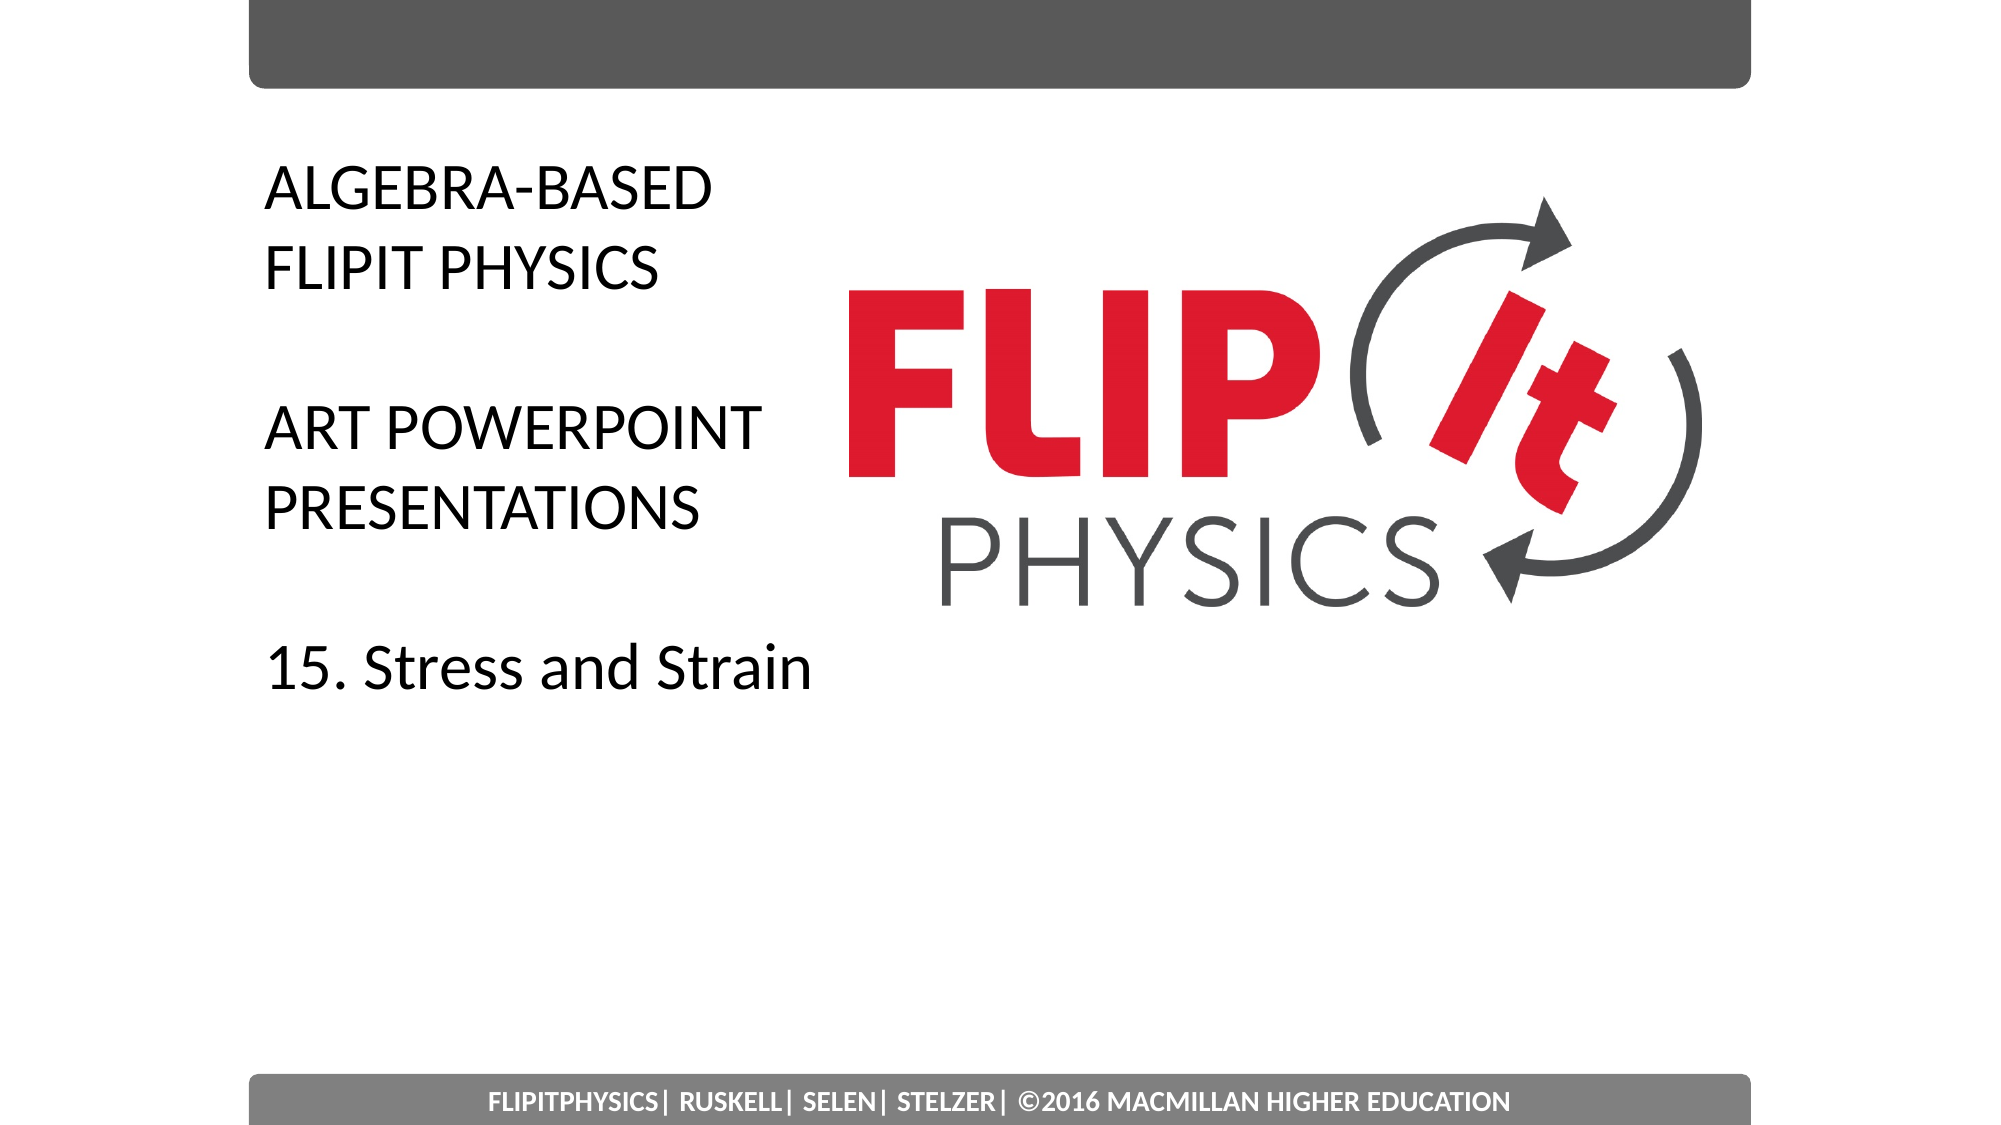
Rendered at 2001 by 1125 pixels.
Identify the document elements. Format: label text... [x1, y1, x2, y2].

text_box ALGEBRA-BASED FLIPIT PHYSICS ART POWERPOINT PRESENTATIONS 15. Stress and Strain [249, 135, 850, 710]
picture [849, 196, 1702, 607]
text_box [249, 1074, 1750, 1125]
text_box [248, 0, 1752, 89]
